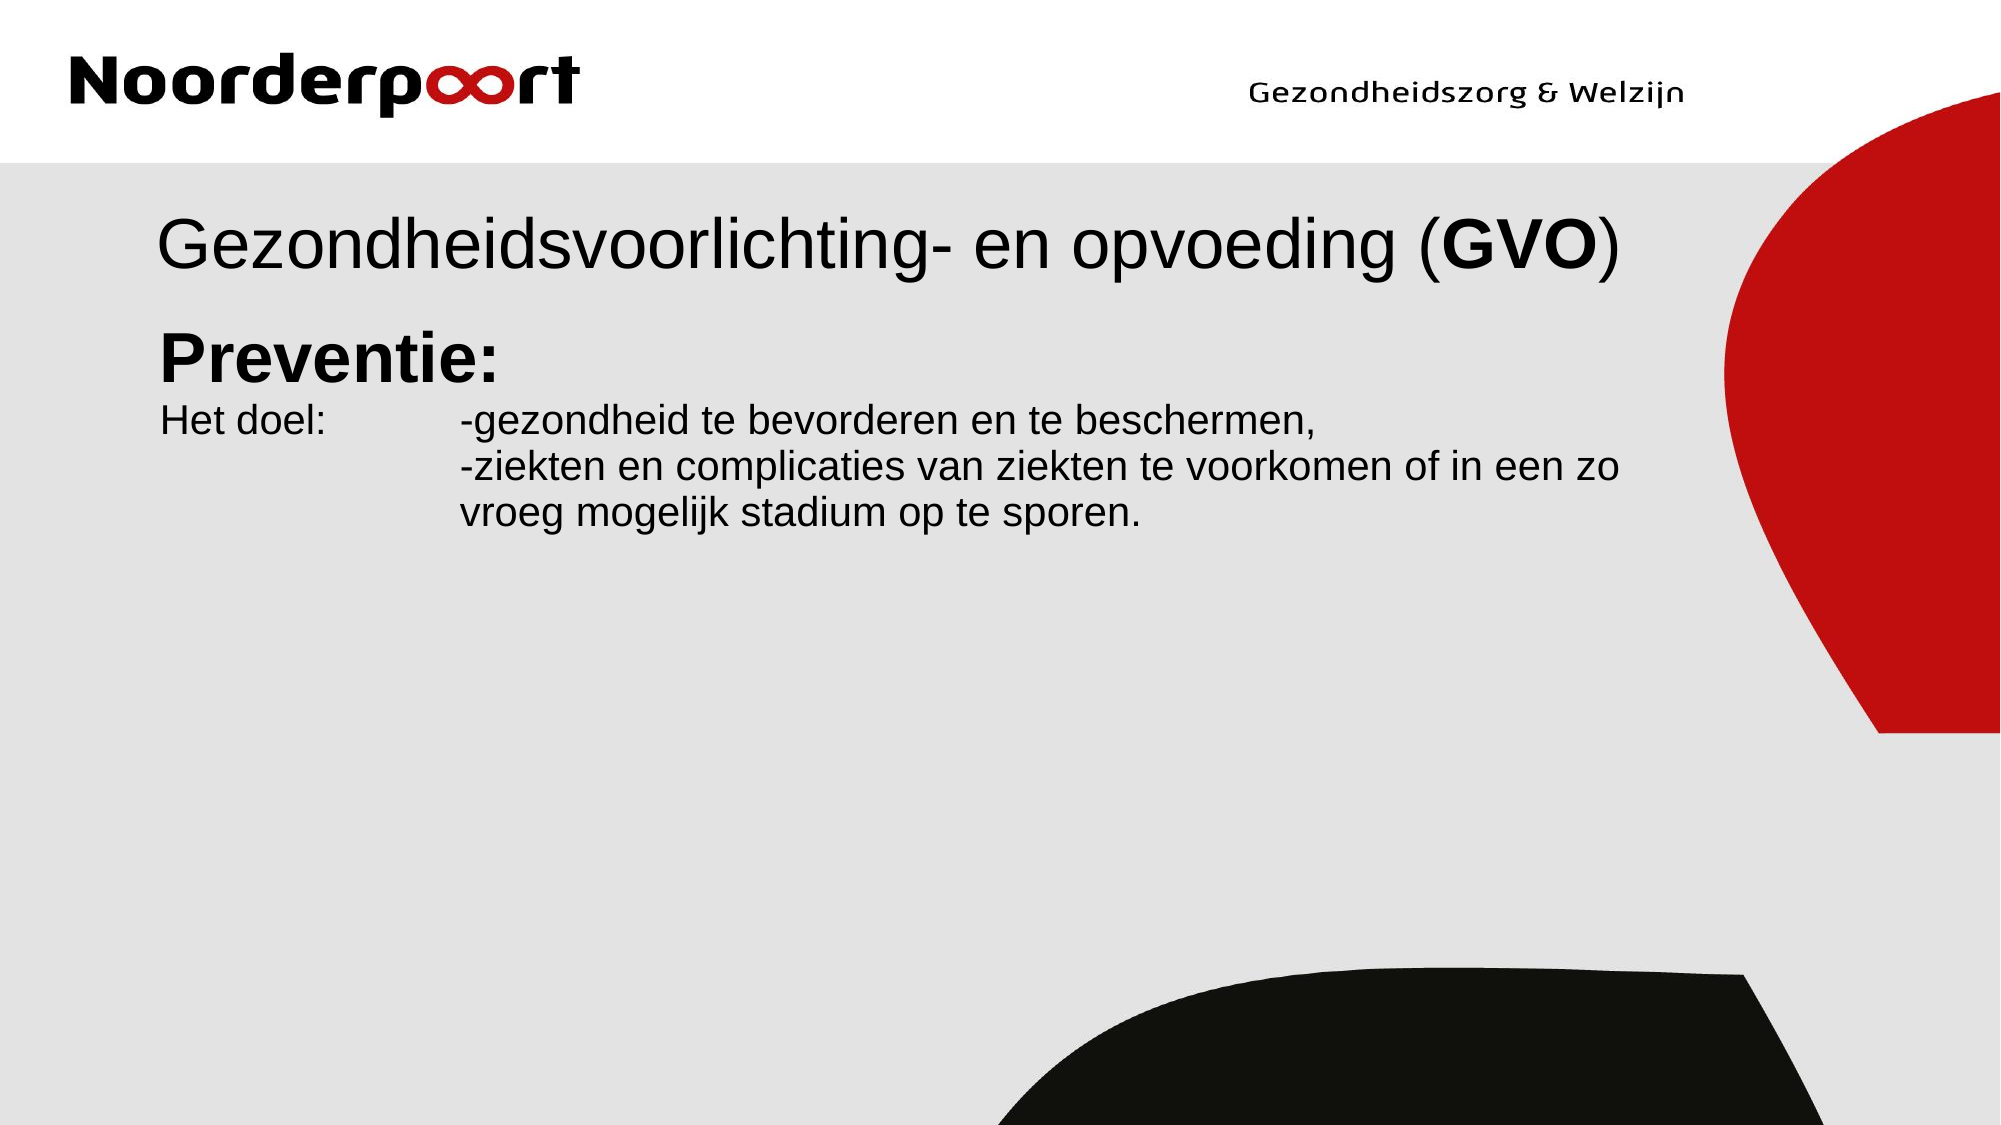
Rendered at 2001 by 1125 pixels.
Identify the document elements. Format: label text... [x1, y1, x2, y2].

picture [0, 0, 2001, 1125]
list Preventie: Het doel: -gezondheid te bevorderen en te beschermen, -ziekten en complicaties van ziekten te voorkomen of in een zo vroeg mogelijk stadium op te sporen. [144, 343, 1723, 927]
title Gezondheidsvoorlichting- en opvoeding (GVO) [141, 187, 1720, 294]
